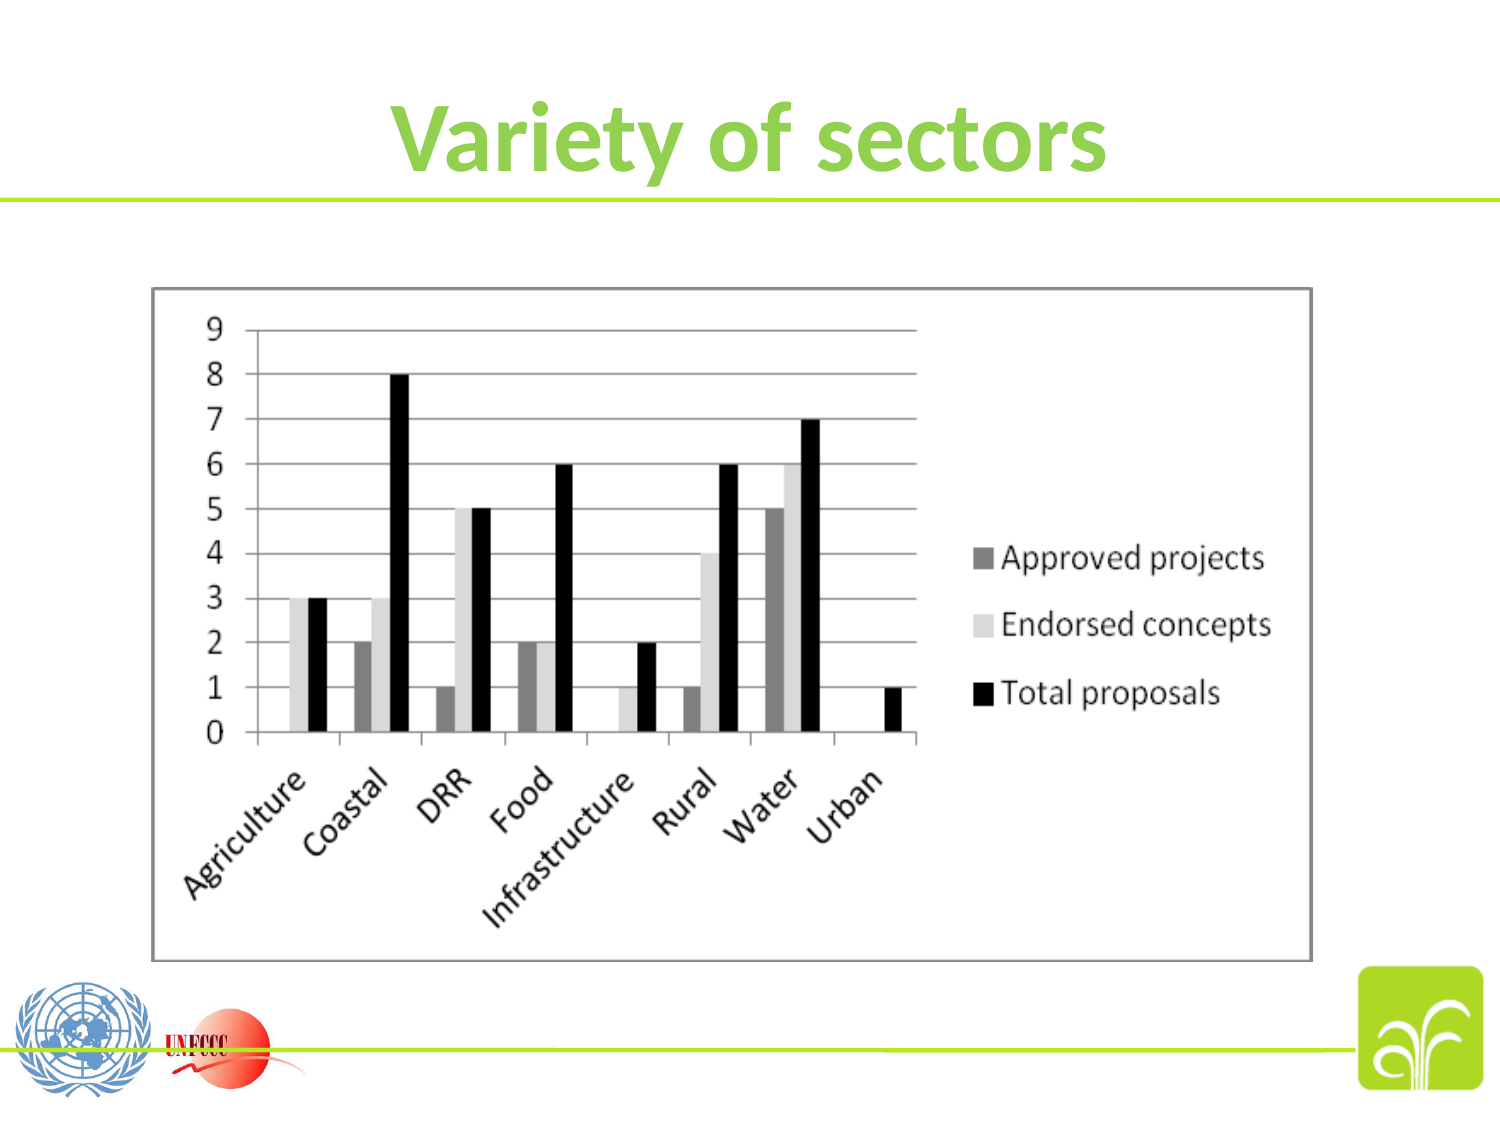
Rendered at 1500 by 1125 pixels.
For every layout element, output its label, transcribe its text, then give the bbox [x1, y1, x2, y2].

picture [12, 974, 313, 1047]
picture [12, 1053, 313, 1107]
title Variety of sectors [74, 37, 1426, 226]
picture [1324, 948, 1500, 1105]
picture [149, 287, 1313, 963]
